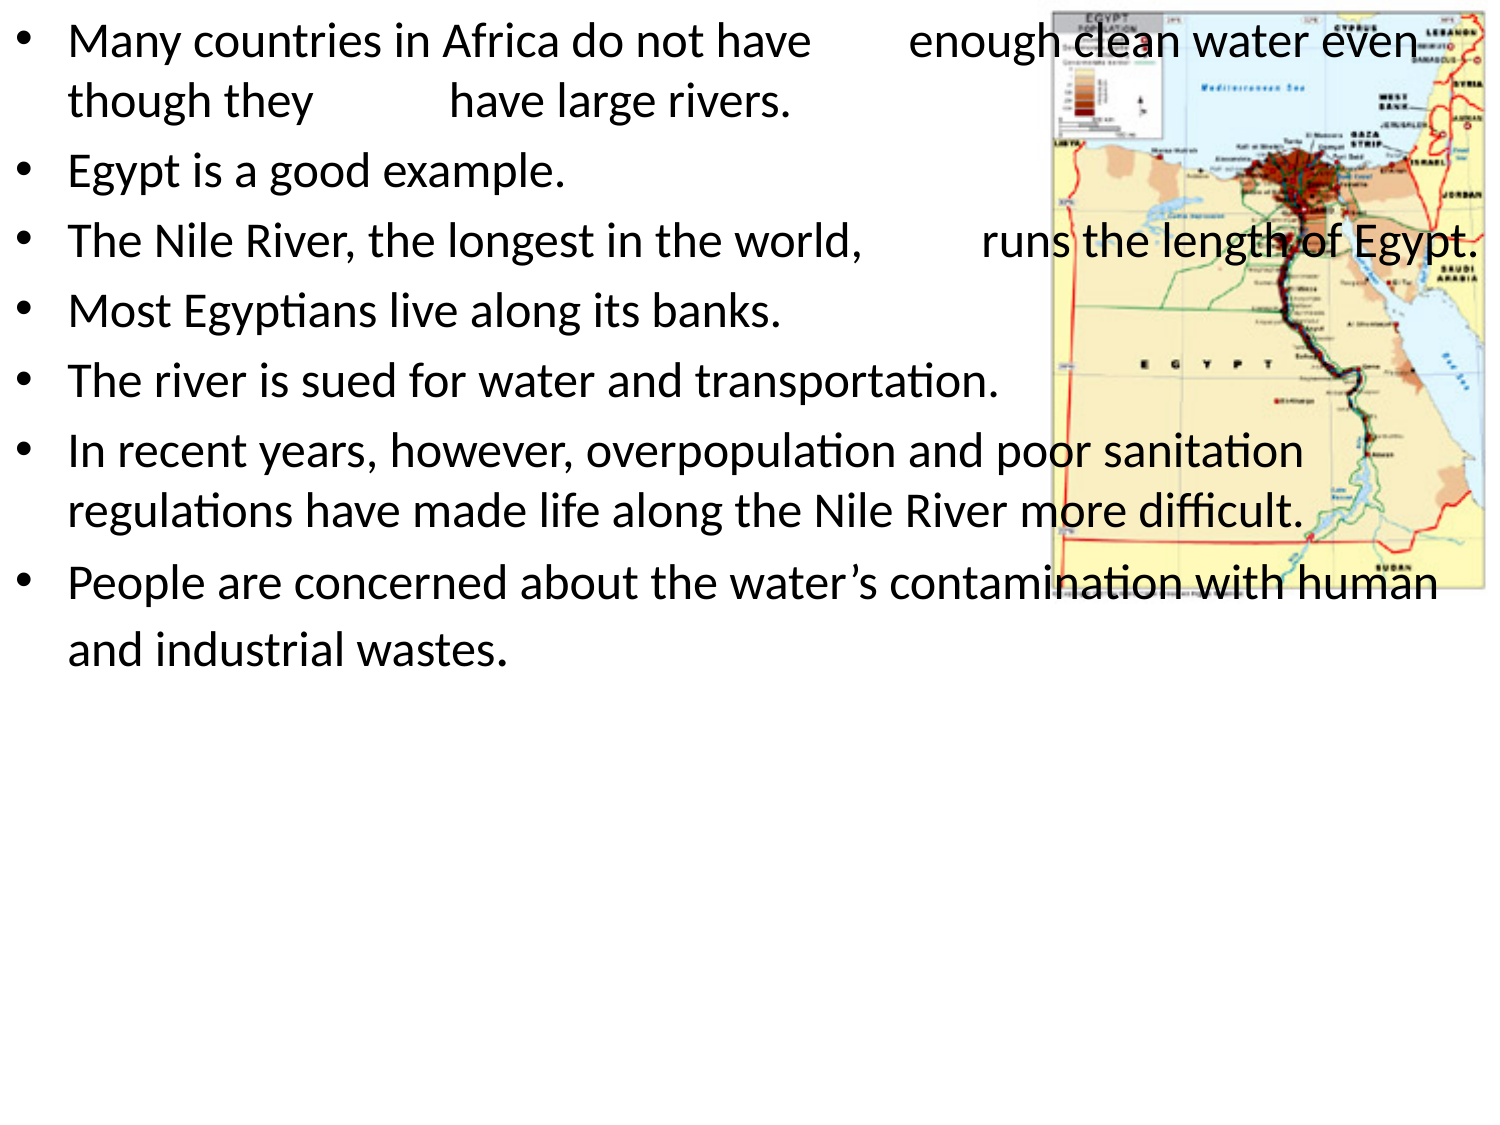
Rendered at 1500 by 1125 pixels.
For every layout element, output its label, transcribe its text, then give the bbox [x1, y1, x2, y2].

list Many countries in Africa do not have enough clean water even though they have large rivers. Egypt is a good example. The Nile River, the longest in the world, runs the length of Egypt. Most Egyptians live along its banks. The river is sued for water and transportation. In recent years, however, overpopulation and poor sanitation regulations have made life along the Nile River more difficult. People are concerned about the water’s contamination with human and industrial wastes. [0, 0, 1500, 743]
picture [1037, 0, 1500, 604]
